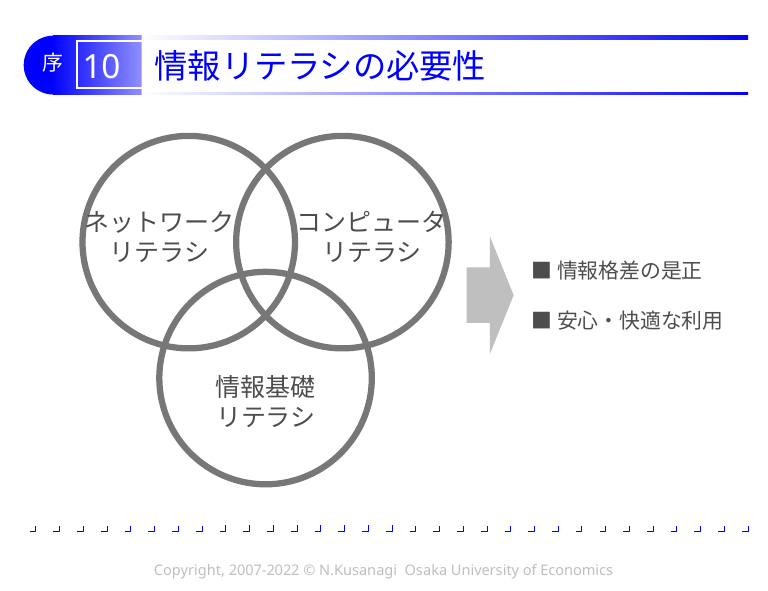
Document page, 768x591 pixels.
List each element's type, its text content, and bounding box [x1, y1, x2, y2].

title 10 情報リテラシの必要性 [76, 40, 756, 89]
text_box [82, 135, 727, 485]
